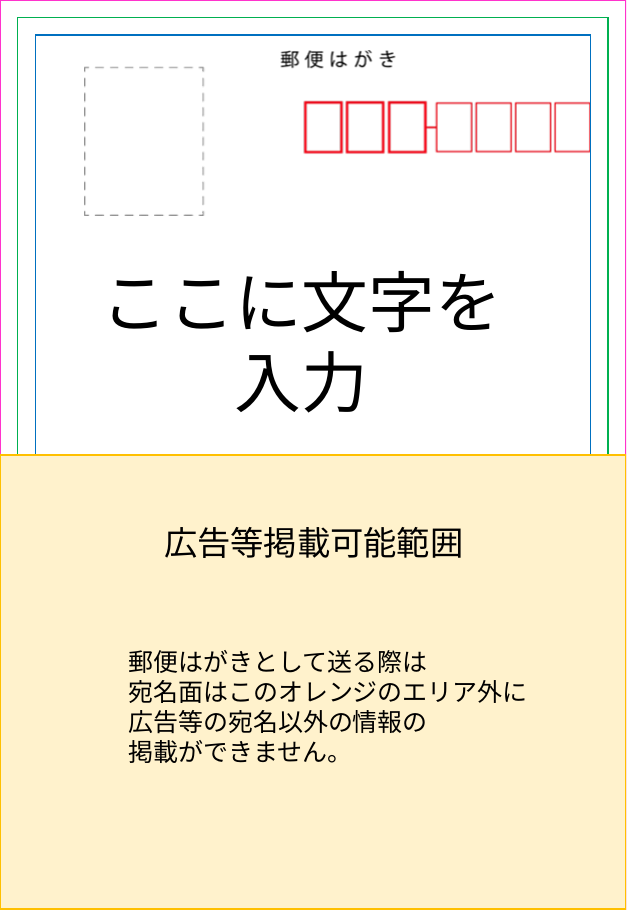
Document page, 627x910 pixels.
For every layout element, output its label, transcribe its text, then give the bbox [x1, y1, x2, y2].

text_box ここに文字を入力 [67, 253, 537, 428]
picture [84, 50, 590, 216]
